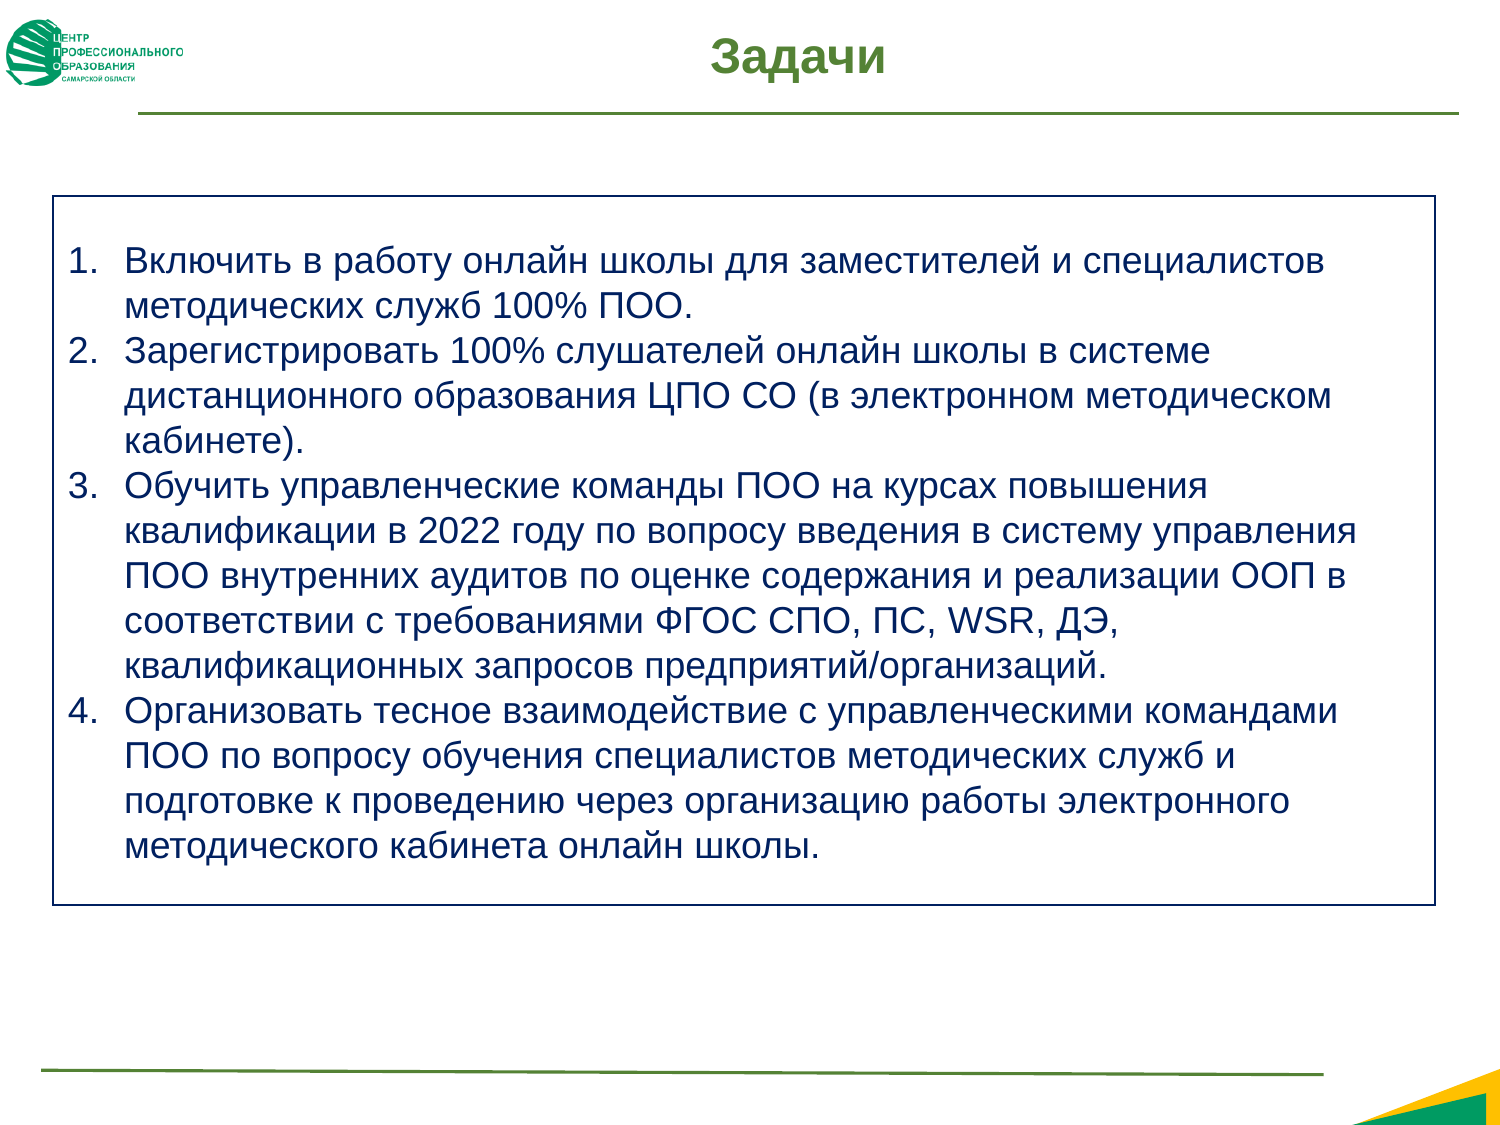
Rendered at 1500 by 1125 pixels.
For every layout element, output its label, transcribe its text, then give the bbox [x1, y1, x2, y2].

picture [5, 19, 120, 86]
title Задачи [120, 7, 1477, 109]
text_box Включить в работу онлайн школы для заместителей и специалистов методических служб 100% ПОО. Зарегистрировать 100% слушателей онлайн школы в системе дистанционного образования ЦПО СО (в электронном методическом кабинете). Обучить управленческие команды ПОО на курсах повышения квалификации в 2022 году по вопросу введения в систему управления ПОО внутренних аудитов по оценке содержания и реализации ООП в соответствии с требованиями ФГОС СПО, ПС, WSR, ДЭ, квалификационных запросов предприятий/организаций. Организовать тесное взаимодействие с управленческими командами ПОО по вопросу обучения специалистов методических служб и подготовке к проведению через организацию работы электронного методического кабинета онлайн школы. [52, 195, 1436, 906]
